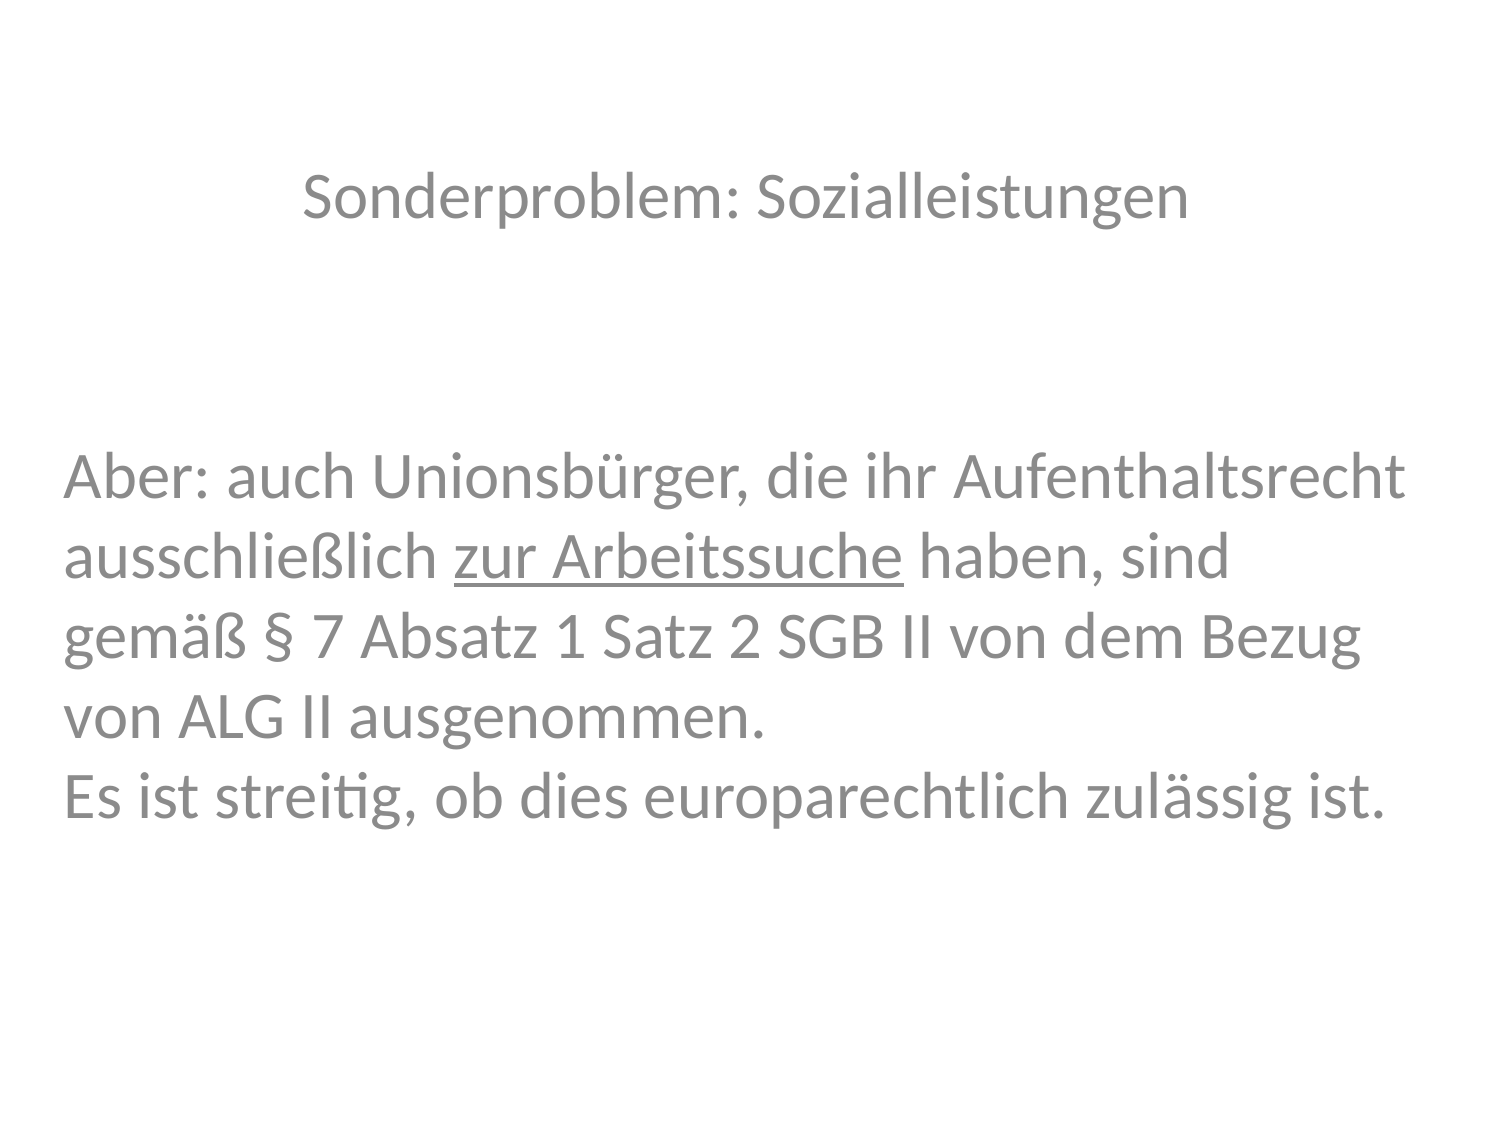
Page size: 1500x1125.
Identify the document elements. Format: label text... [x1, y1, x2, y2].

subtitle Sonderproblem: Sozialleistungen Aber: auch Unionsbürger, die ihr Aufenthaltsrecht ausschließlich zur Arbeitssuche haben, sind gemäß § 7 Absatz 1 Satz 2 SGB II von dem Bezug von ALG II ausgenommen. Es ist streitig, ob dies europarechtlich zulässig ist. [48, 50, 1446, 1063]
